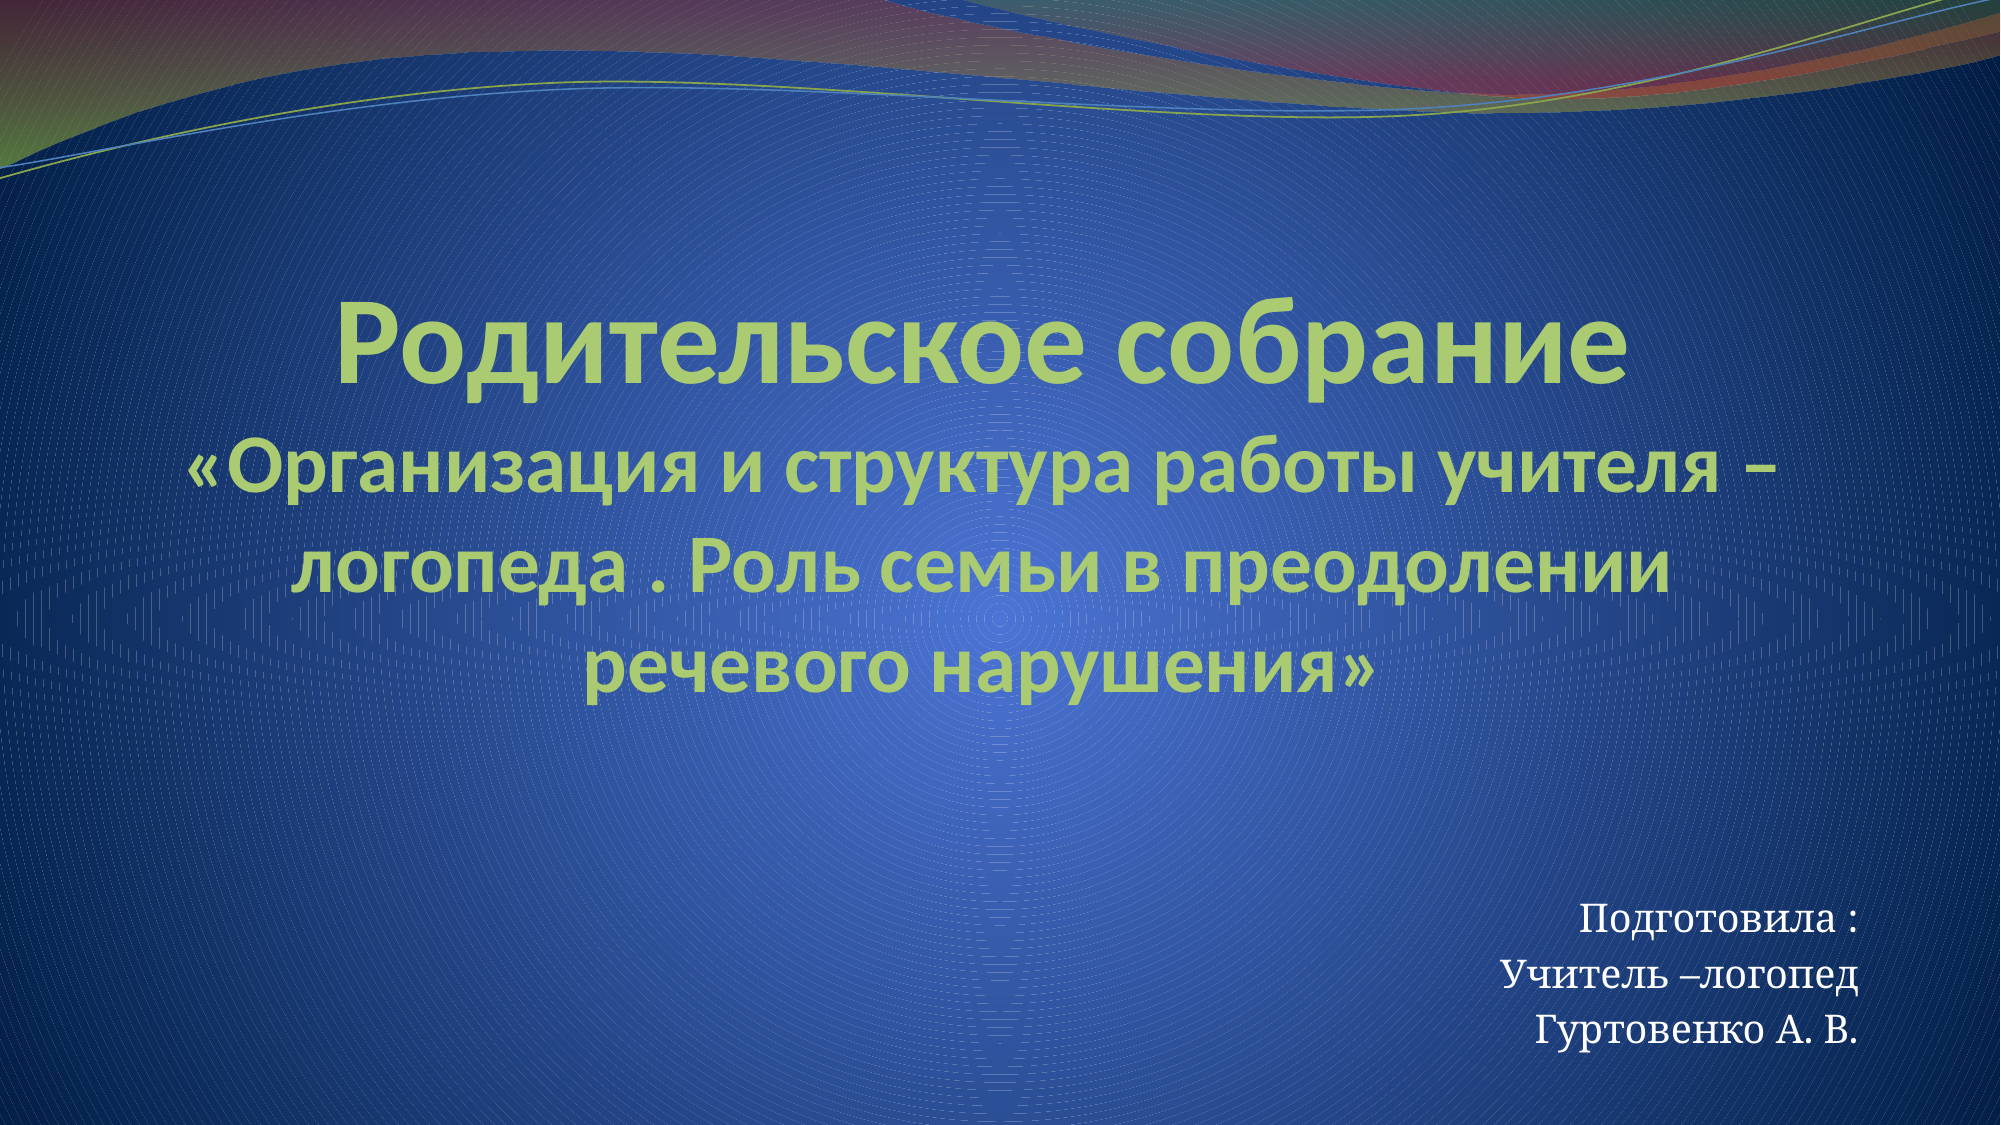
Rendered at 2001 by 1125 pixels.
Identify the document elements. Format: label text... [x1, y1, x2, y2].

title Родительское собрание «Организация и структура работы учителя –логопеда . Роль семьи в преодолении речевого нарушения» [125, 408, 1844, 709]
subtitle Подготовила : Учитель –логопед Гуртовенко А. В. [149, 775, 1868, 1063]
